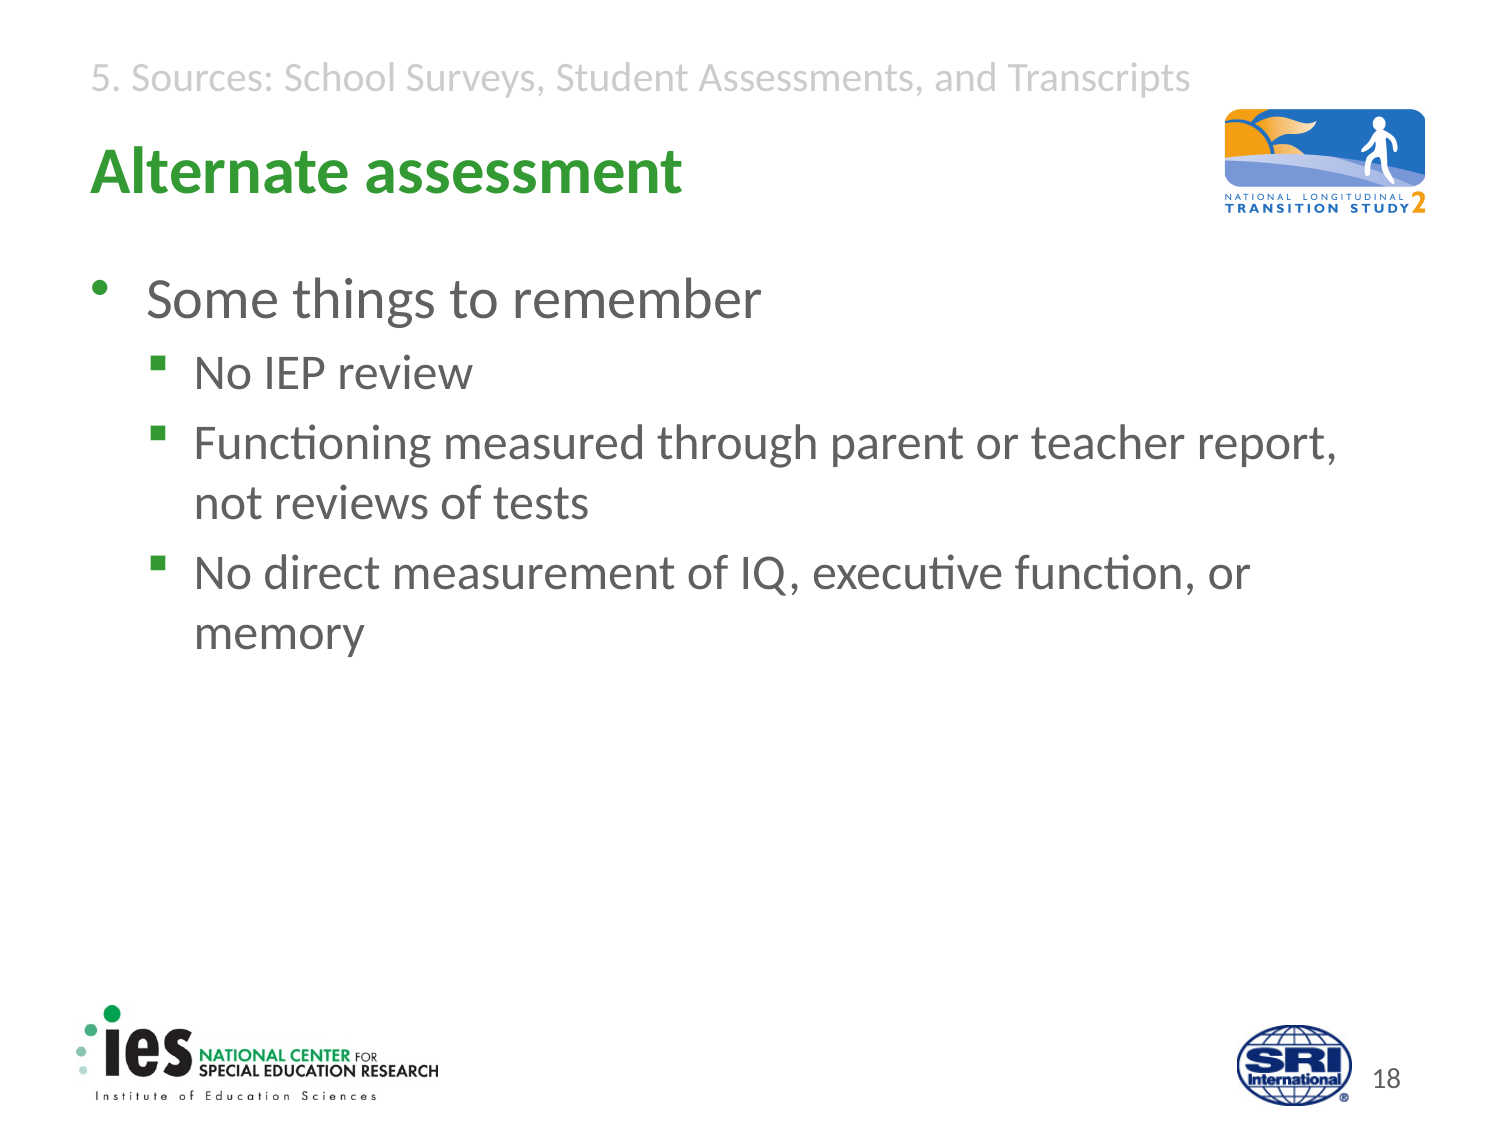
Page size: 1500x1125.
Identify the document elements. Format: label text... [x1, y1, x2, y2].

list Some things to remember No IEP review Functioning measured through parent or teacher report, not reviews of tests No direct measurement of IQ, executive function, or memory [74, 252, 1426, 995]
picture [76, 1005, 438, 1100]
title Alternate assessment [74, 99, 1426, 235]
picture [1237, 1025, 1352, 1106]
slide_number 17 [1312, 1051, 1417, 1125]
